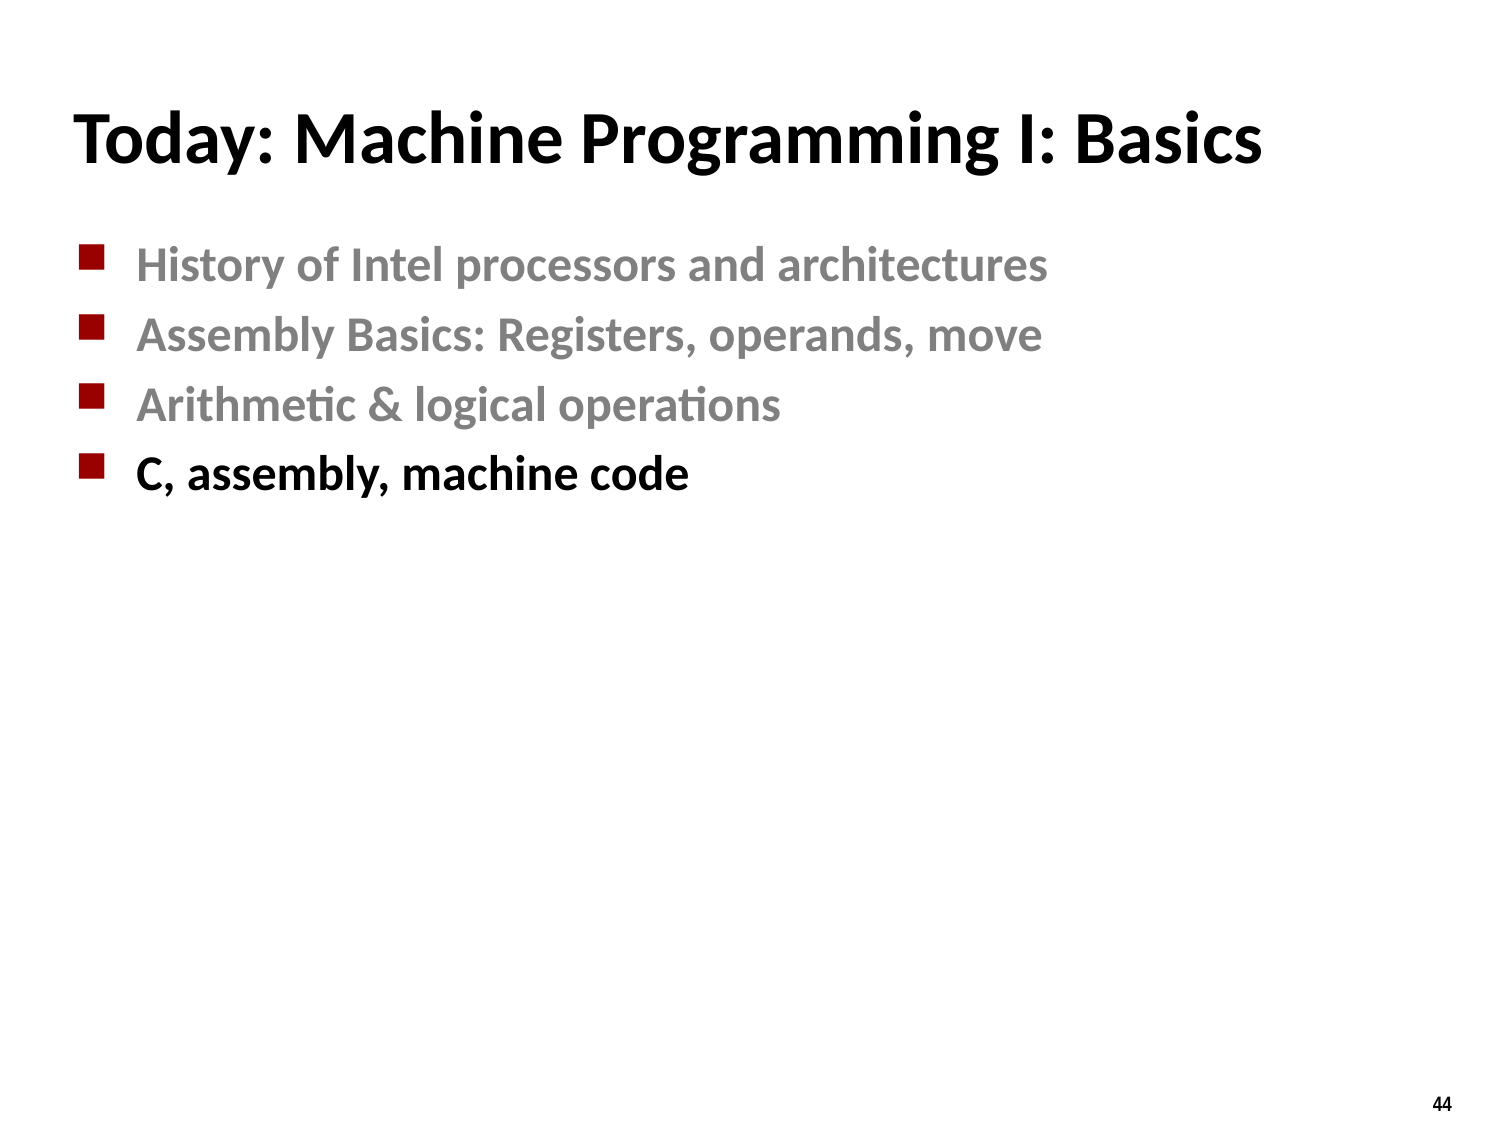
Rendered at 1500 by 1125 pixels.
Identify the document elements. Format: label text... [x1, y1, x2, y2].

list History of Intel processors and architectures Assembly Basics: Registers, operands, move Arithmetic & logical operations C, assembly, machine code [64, 223, 1361, 1040]
title Today: Machine Programming I: Basics [58, 71, 1305, 197]
